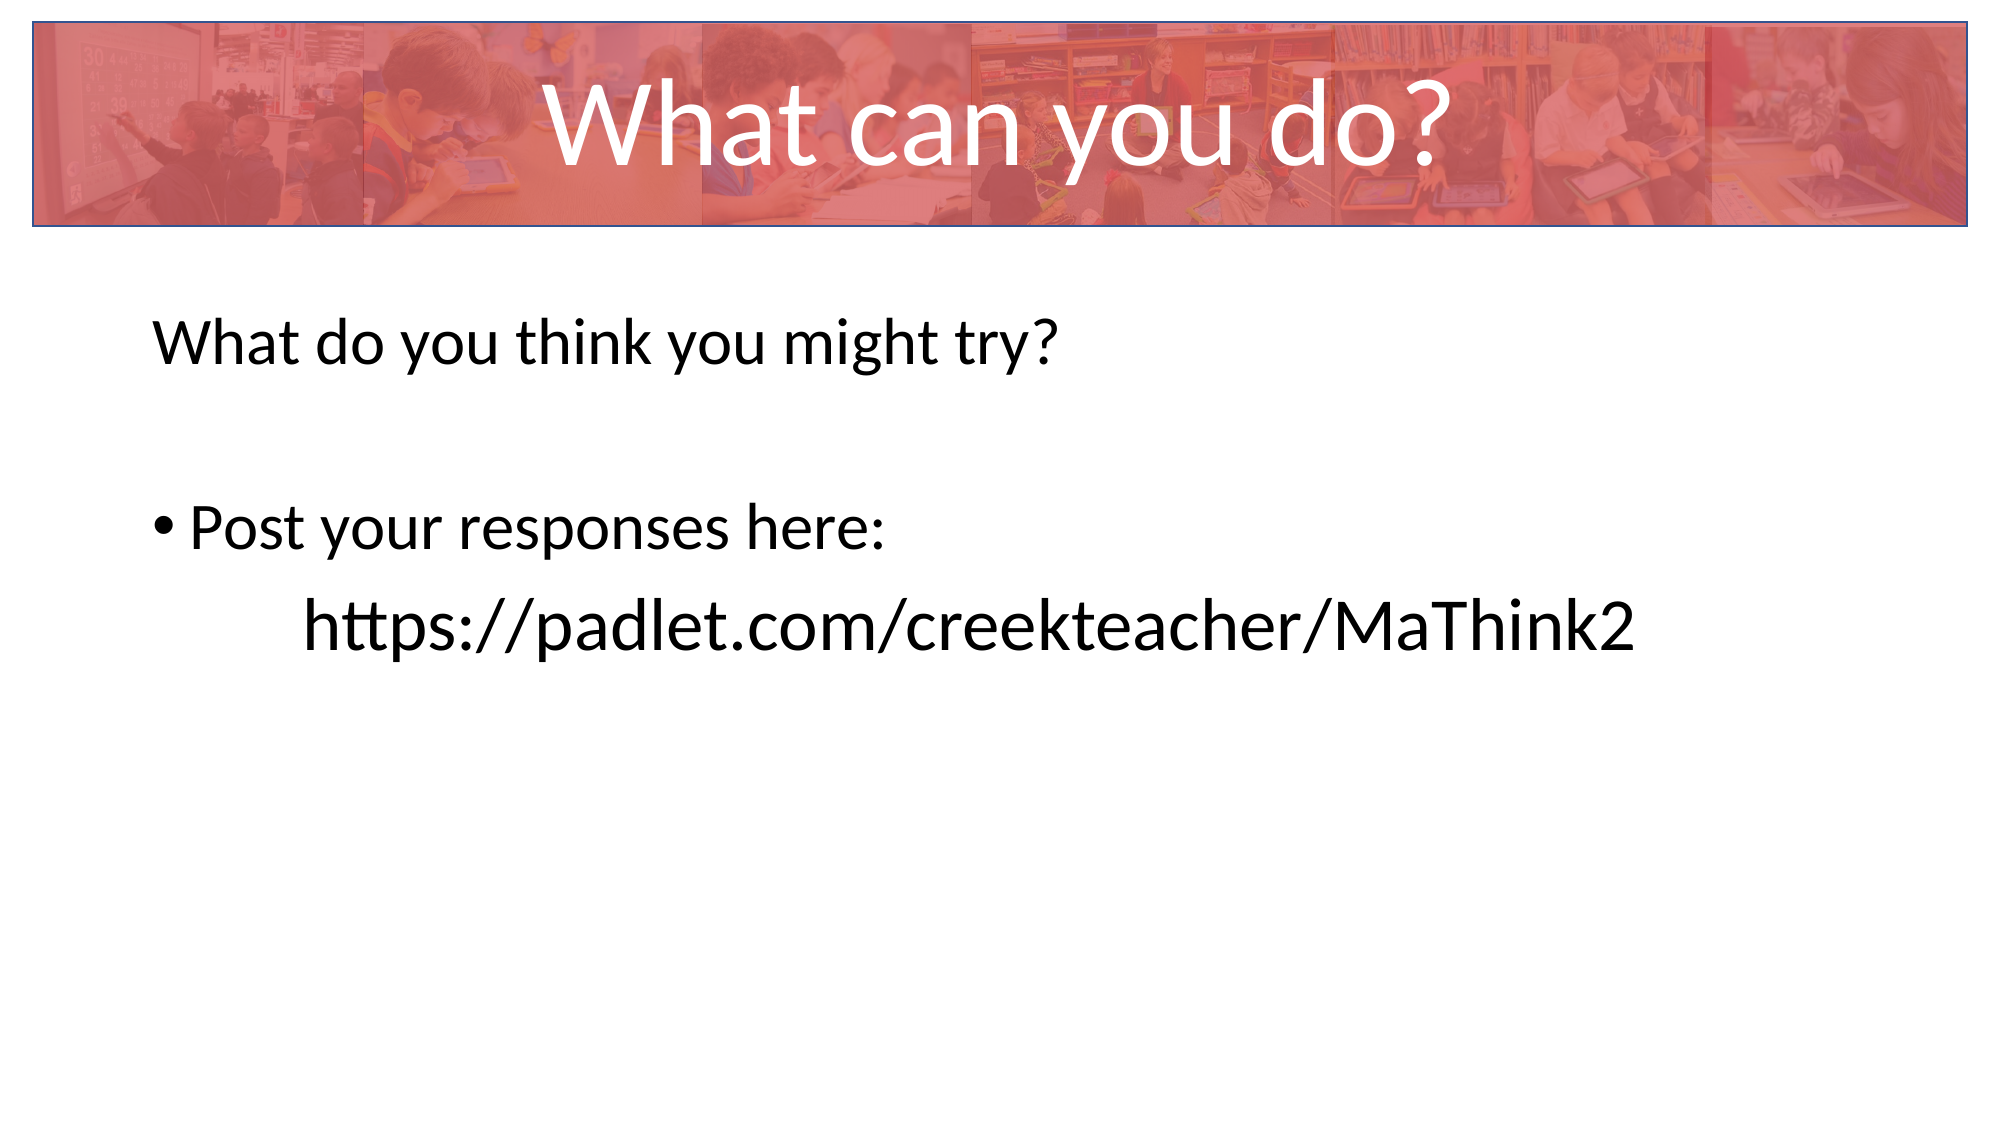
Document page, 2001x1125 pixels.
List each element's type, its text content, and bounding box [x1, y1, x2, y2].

list What do you think you might try? Post your responses here: https://padlet.com/creekteacher/MaThink2 [137, 299, 1863, 1014]
title What can you do? [137, 24, 1863, 225]
